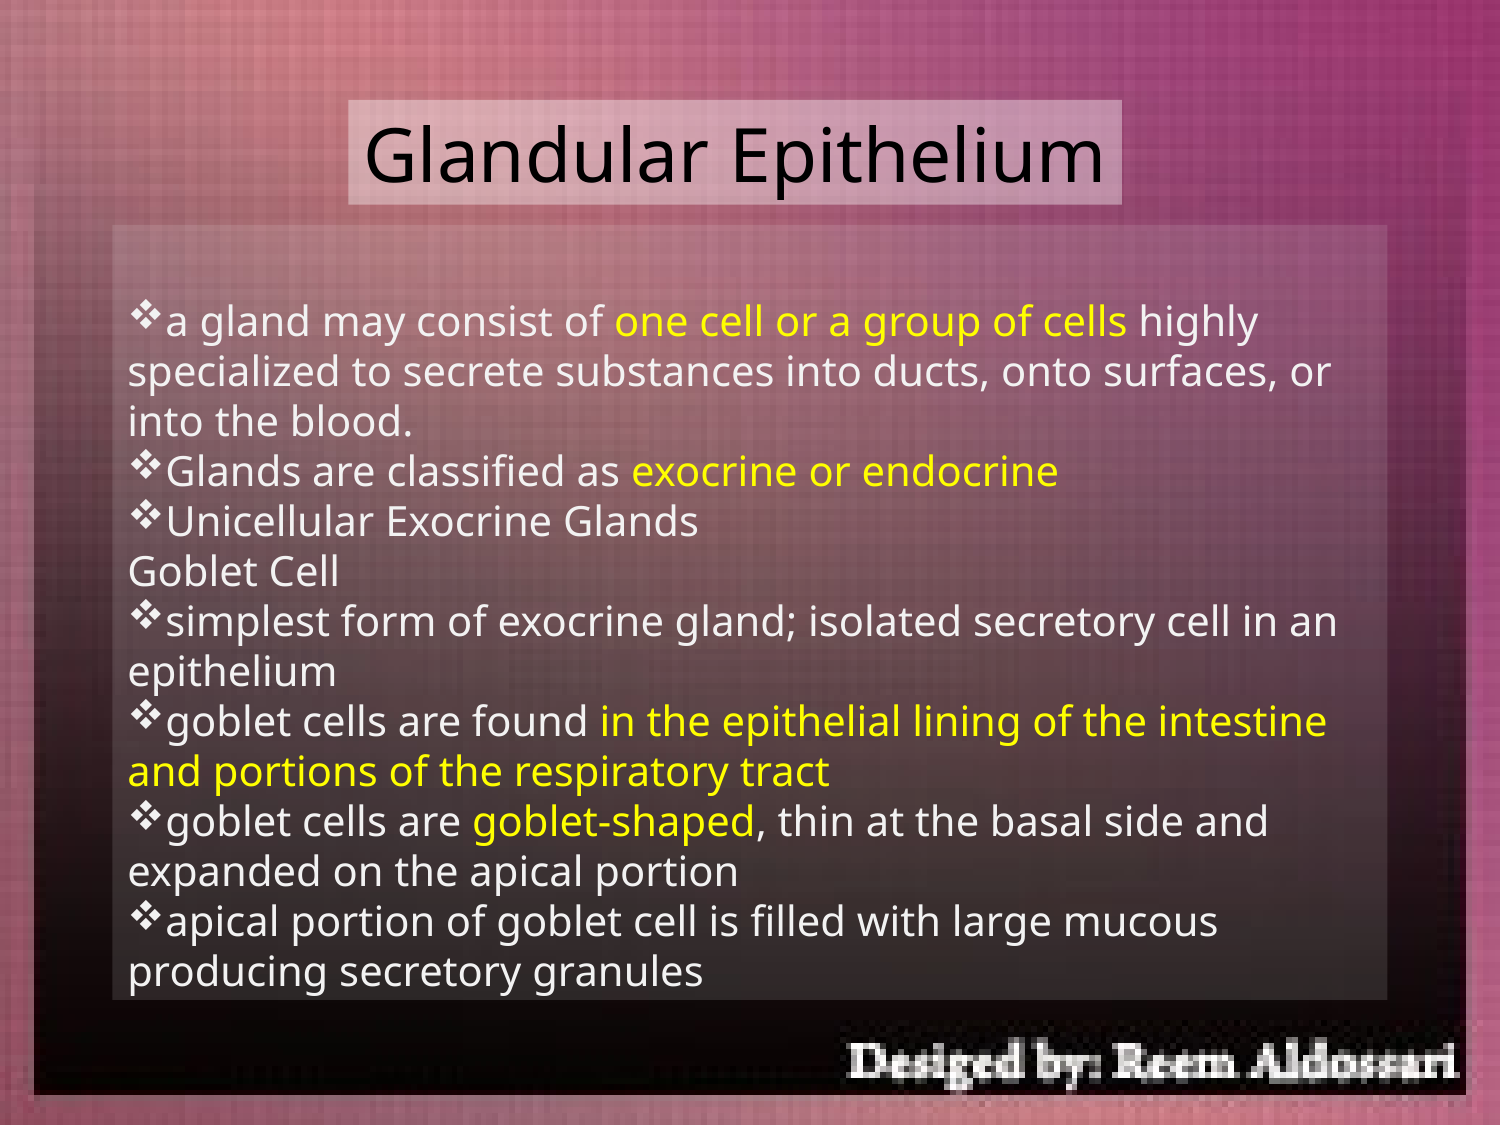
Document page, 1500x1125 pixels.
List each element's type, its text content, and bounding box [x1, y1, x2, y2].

text_box Glandular Epithelium [348, 99, 1122, 205]
picture [0, 0, 1500, 1125]
text_box [110, 223, 1389, 1002]
text_box a gland may consist of one cell or a group of cells highly specialized to secrete substances into ducts, onto surfaces, or into the blood. Glands are classified as exocrine or endocrine Unicellular Exocrine Glands Goblet Cell simplest form of exocrine gland; isolated secretory cell in an epithelium goblet cells are found in the epithelial lining of the intestine and portions of the respiratory tract goblet cells are goblet-shaped, thin at the basal side and expanded on the apical portion apical portion of goblet cell is filled with large mucous producing secretory granules [112, 287, 1388, 1003]
